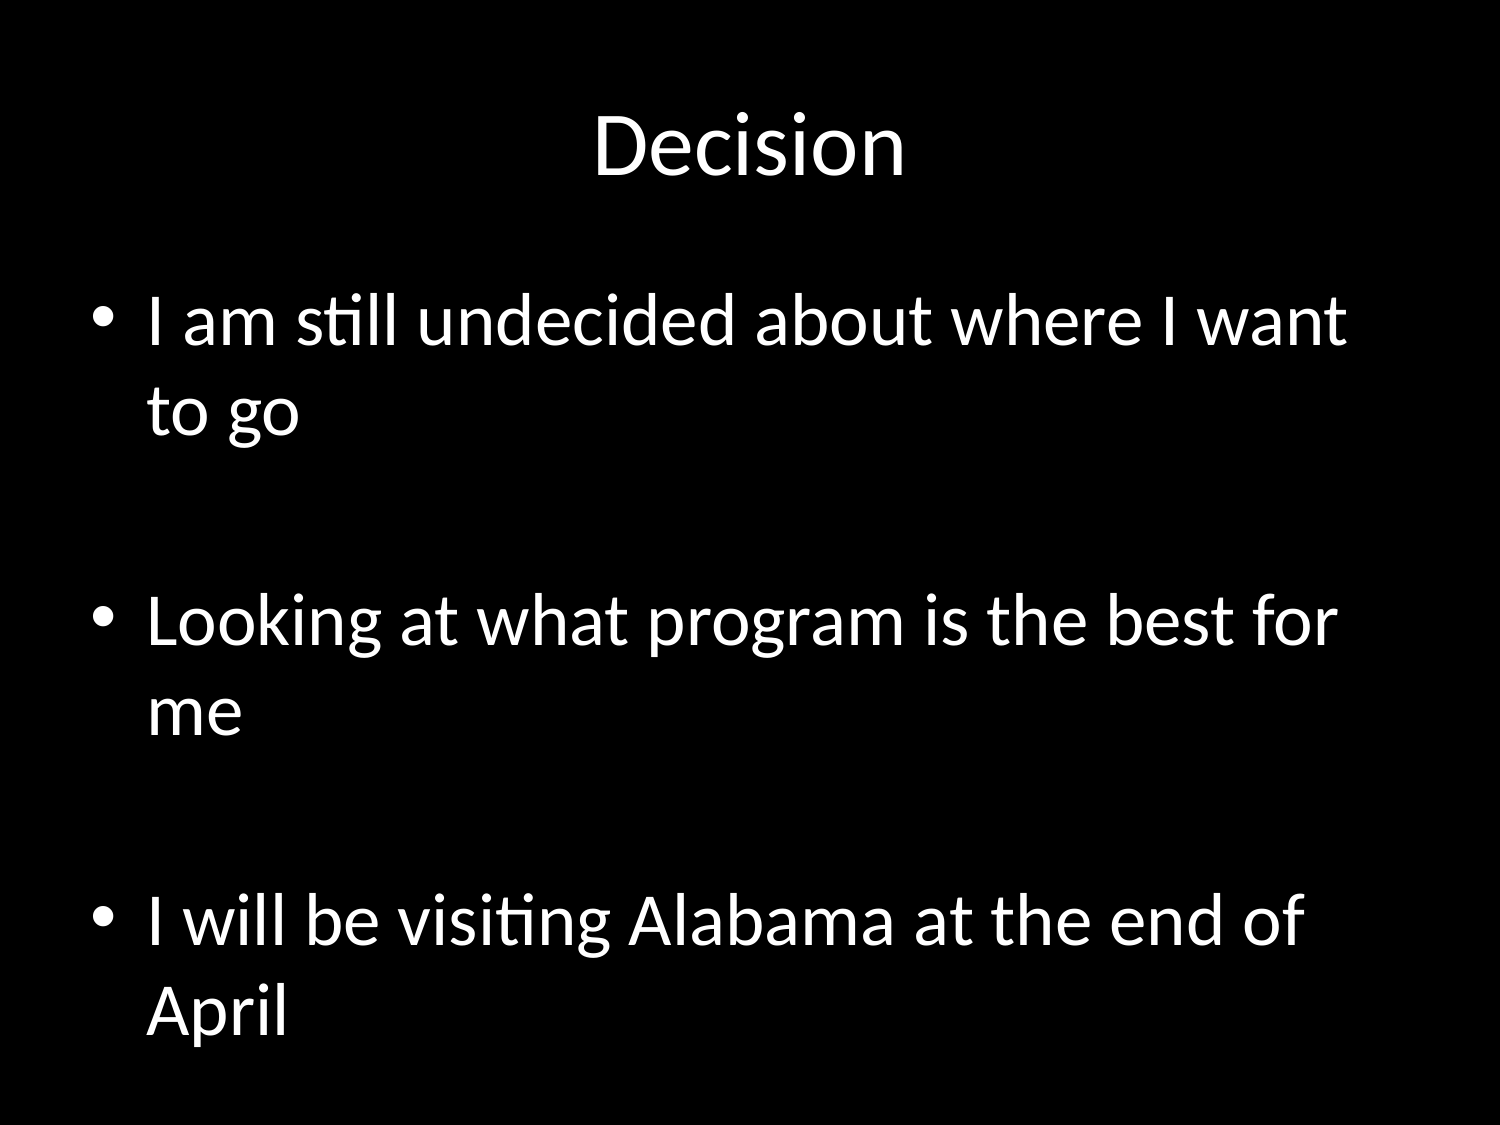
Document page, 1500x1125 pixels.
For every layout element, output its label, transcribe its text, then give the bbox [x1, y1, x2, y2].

title Decision [75, 45, 1425, 233]
list I am still undecided about where I want to go Looking at what program is the best for me I will be visiting Alabama at the end of April [75, 262, 1425, 1005]
